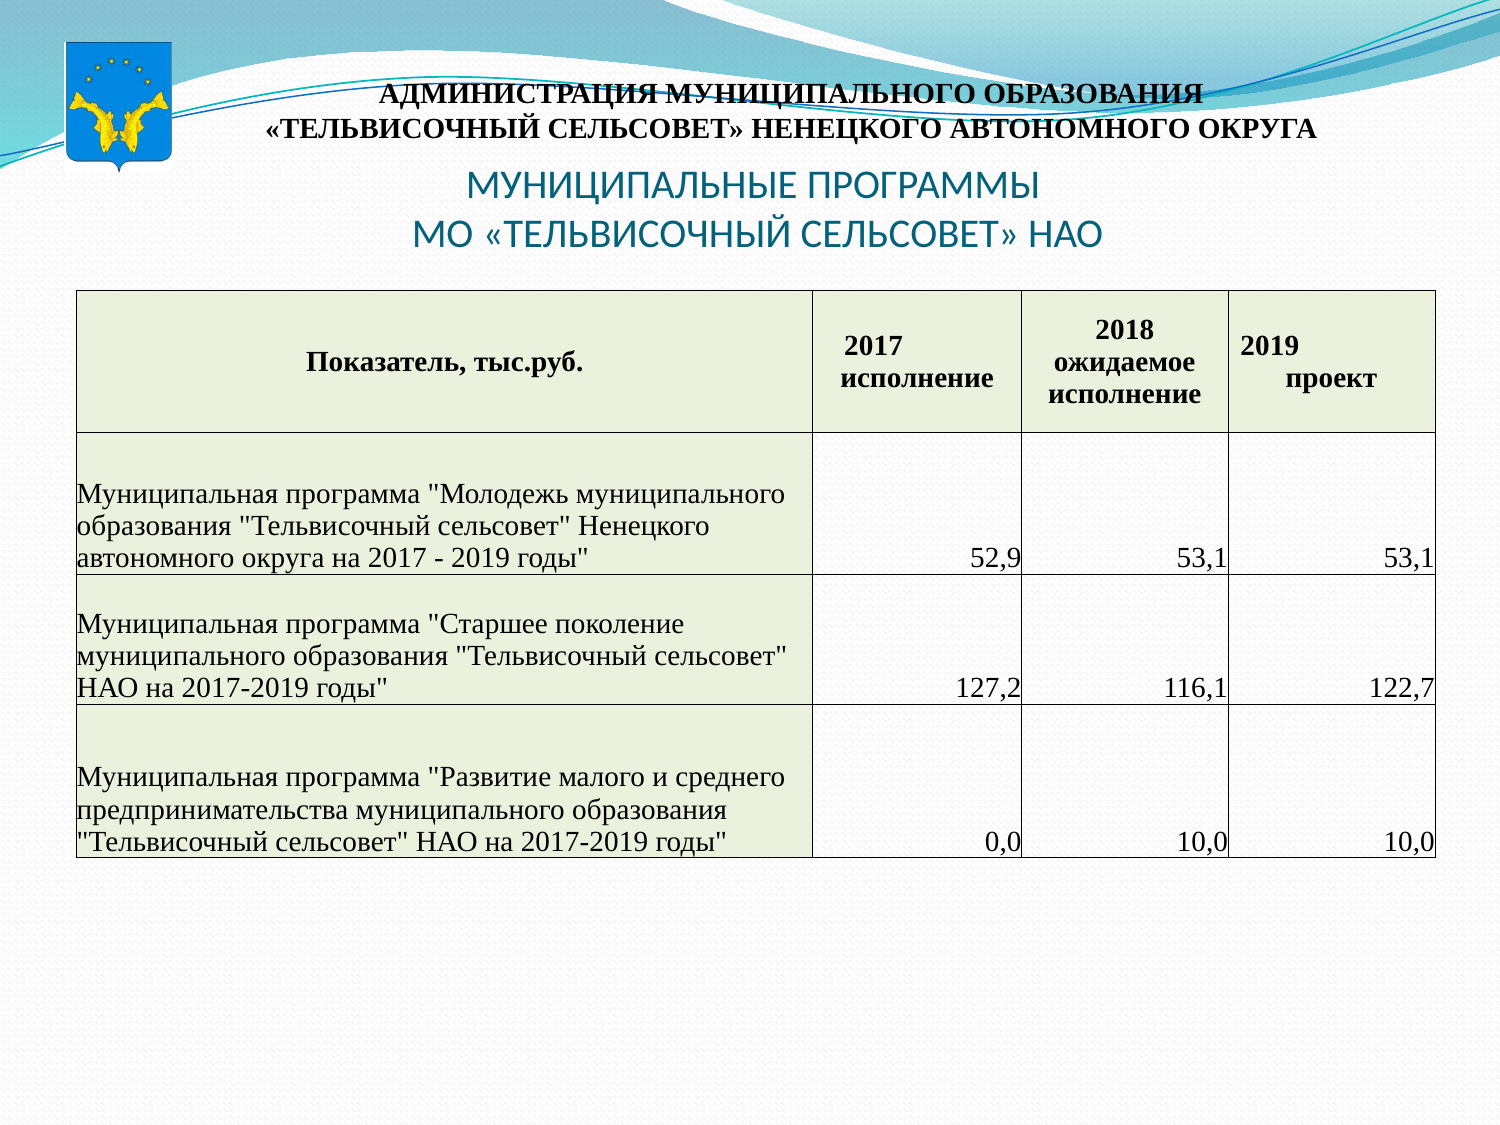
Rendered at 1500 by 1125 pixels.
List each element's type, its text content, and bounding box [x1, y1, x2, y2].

text_box АДМИНИСТРАЦИЯ МУНИЦИПАЛЬНОГО ОБРАЗОВАНИЯ «ТЕЛЬВИСОЧНЫЙ СЕЛЬСОВЕТ» НЕНЕЦКОГО АВТОНОМНОГО ОКРУГА [206, 66, 1376, 149]
table_cell 127,2 [813, 575, 1021, 704]
table_header Показатель, тыс.руб. [77, 291, 812, 432]
table_cell 122,7 [1229, 575, 1435, 704]
table_cell Муниципальная программа "Старшее поколение муниципального образования "Тельвисочный сельсовет" НАО на 2017-2019 годы" [77, 575, 812, 704]
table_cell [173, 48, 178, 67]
table_cell 0,0 [813, 705, 1021, 857]
table_header 2019 проект [1229, 291, 1435, 432]
table_header 2018 ожидаемое исполнение [1022, 291, 1228, 432]
table_cell 52,9 [813, 433, 1021, 574]
title МУНИЦИПАЛЬНЫЕ ПРОГРАММЫ МО «ТЕЛЬВИСОЧНЫЙ СЕЛЬСОВЕТ» НАО [76, 149, 1440, 256]
table_cell Муниципальная программа "Молодежь муниципального образования "Тельвисочный сельсовет" Ненецкого автономного округа на 2017 - 2019 годы" [77, 433, 812, 574]
table_header 2017 исполнение [813, 291, 1021, 432]
table_cell Муниципальная программа "Развитие малого и среднего предпринимательства муниципального образования "Тельвисочный сельсовет" НАО на 2017-2019 годы" [77, 705, 812, 857]
table_cell 10,0 [1229, 705, 1435, 857]
table_cell 53,1 [1229, 433, 1435, 574]
picture [64, 42, 172, 173]
table_cell 10,0 [1022, 705, 1228, 857]
table_cell 53,1 [1022, 433, 1228, 574]
table_cell 116,1 [1022, 575, 1228, 704]
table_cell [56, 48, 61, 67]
